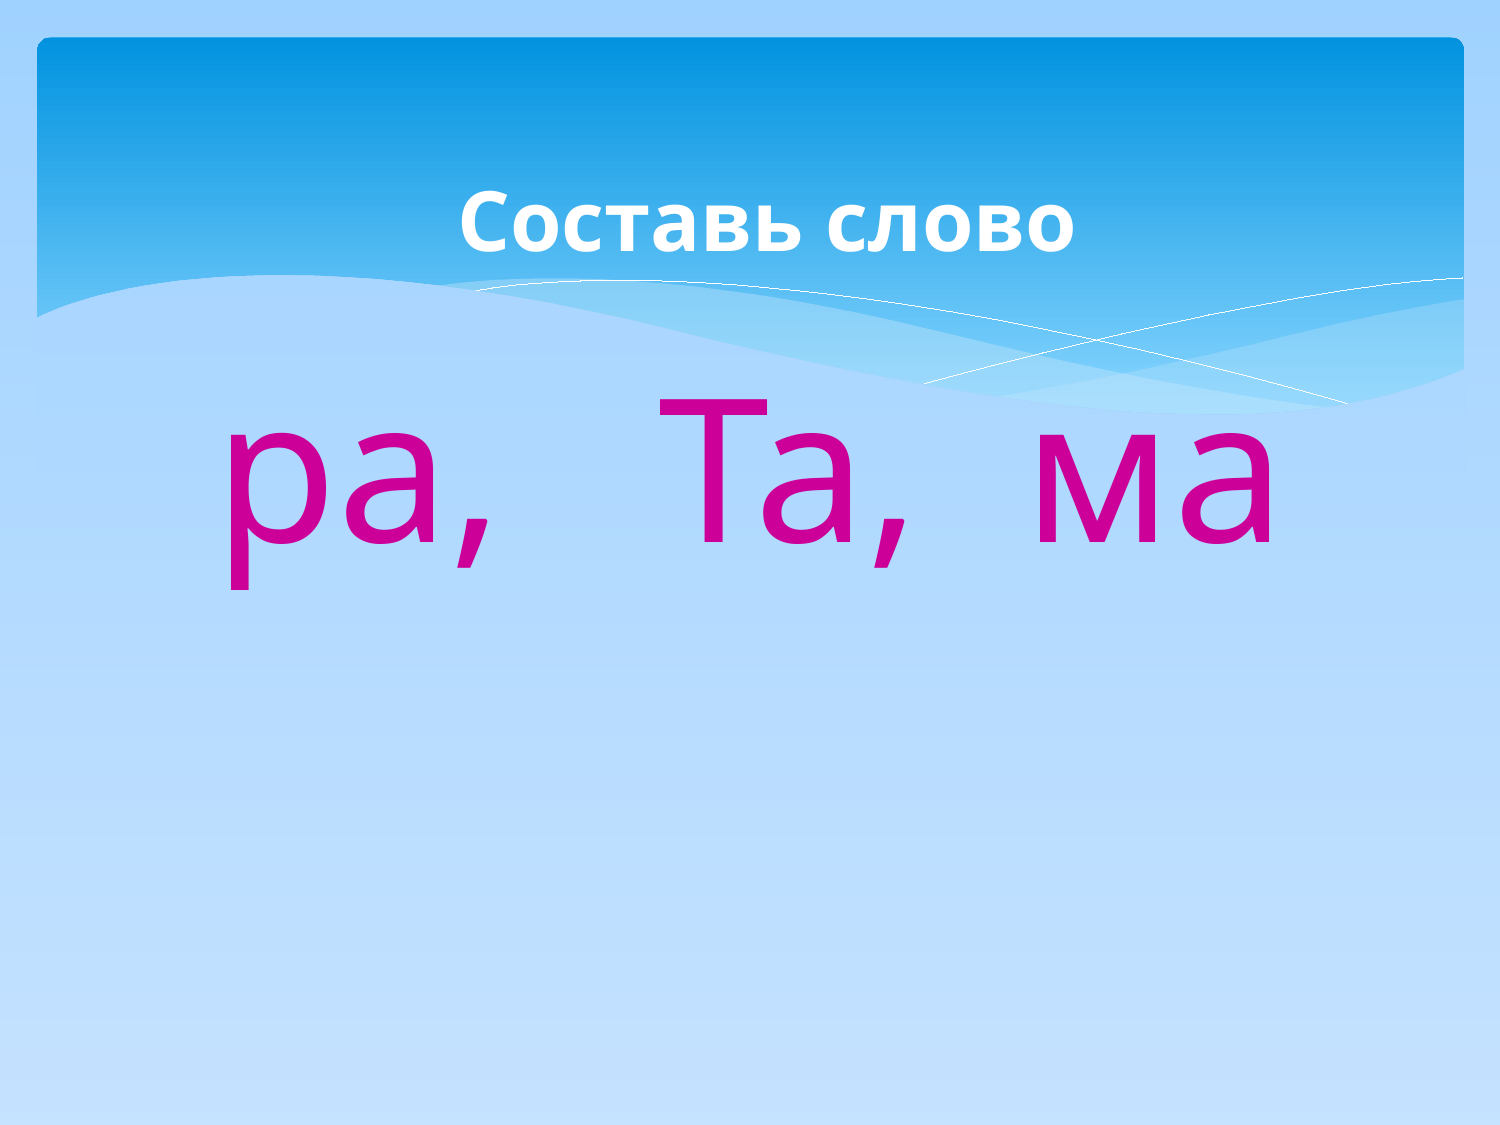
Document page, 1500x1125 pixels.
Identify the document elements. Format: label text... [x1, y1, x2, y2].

title ра, Та, ма [75, 55, 1425, 870]
text_box Составь слово [171, 160, 1365, 276]
